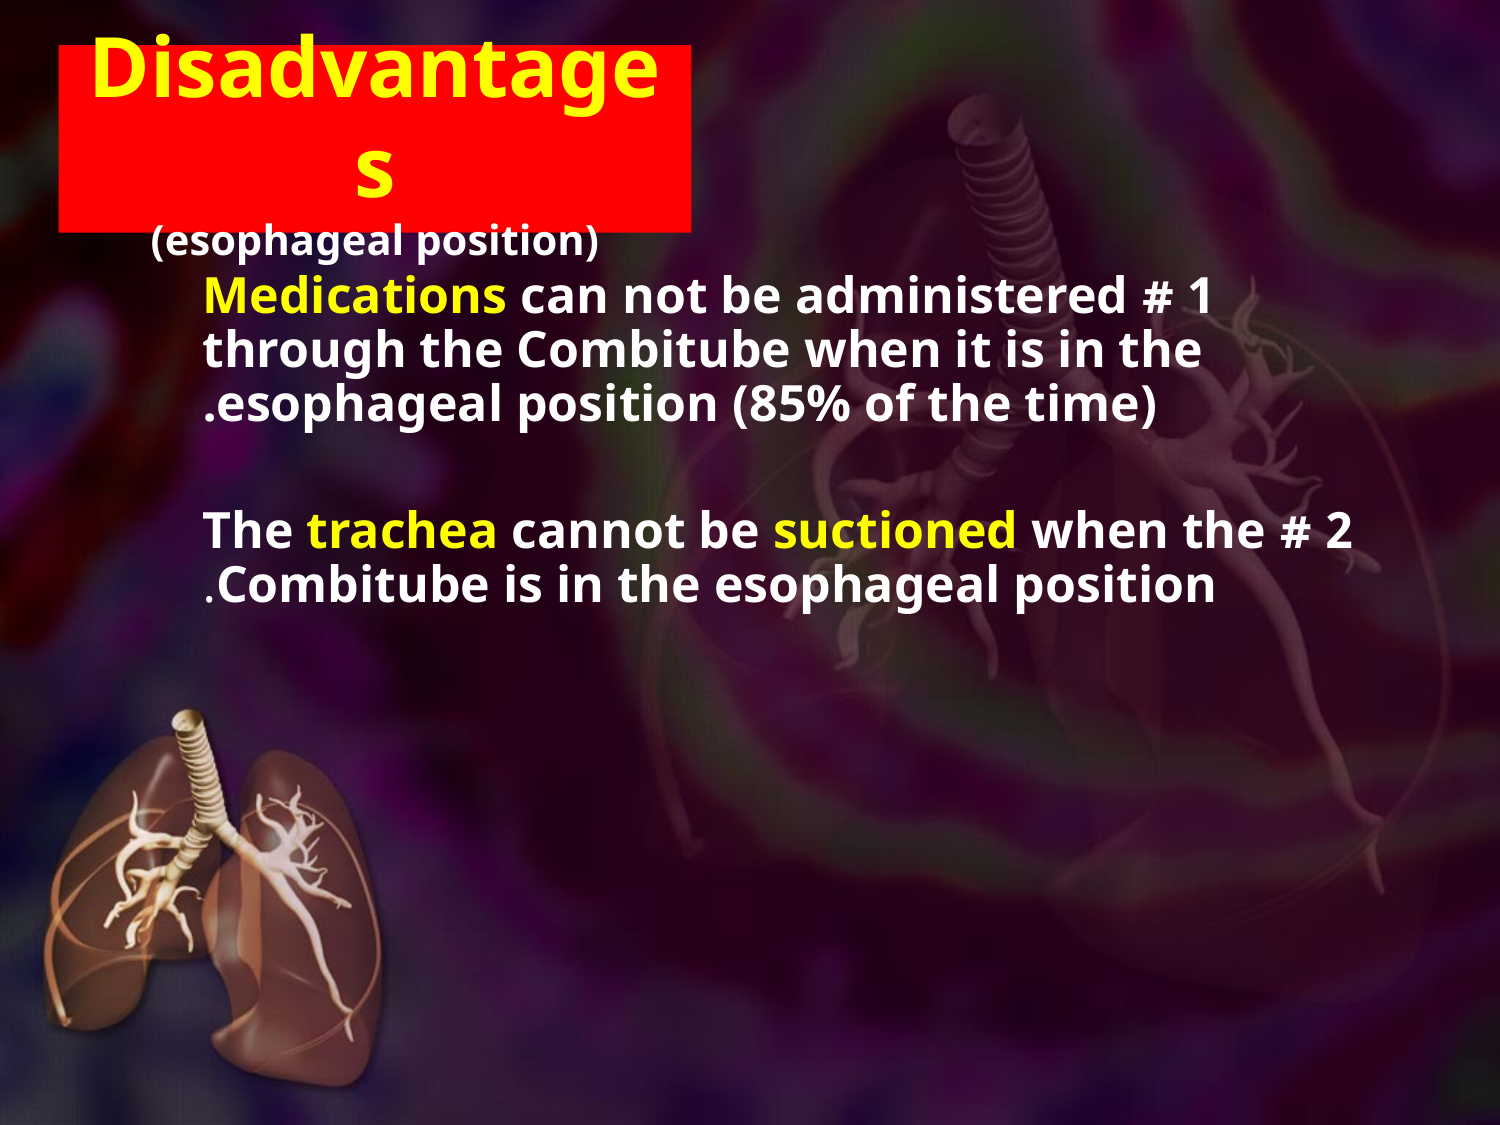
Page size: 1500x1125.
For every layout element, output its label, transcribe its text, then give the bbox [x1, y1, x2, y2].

list 1 # Medications can not be administered through the Combitube when it is in the esophageal position (85% of the time). 2 # The trachea cannot be suctioned when the Combitube is in the esophageal position. [187, 262, 1419, 1006]
title Disadvantages (esophageal position) [58, 44, 692, 233]
picture [0, 0, 1500, 1125]
